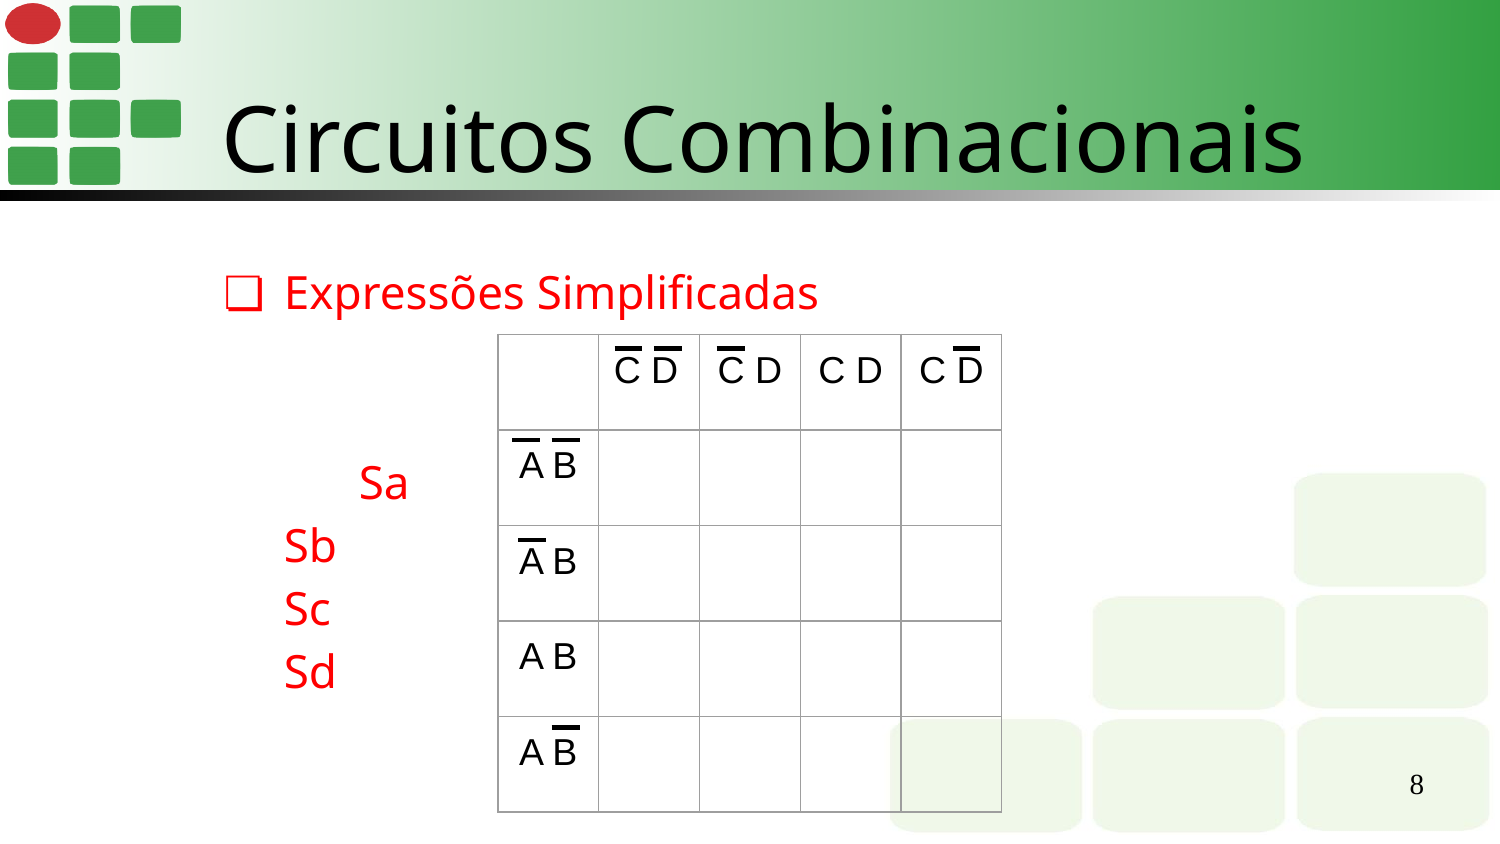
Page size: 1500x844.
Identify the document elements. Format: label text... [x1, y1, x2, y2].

table_cell [801, 717, 900, 811]
table_cell [902, 431, 1001, 525]
table_cell [700, 431, 800, 525]
picture [803, 441, 1495, 835]
table_cell [801, 622, 900, 716]
table_header C D [700, 335, 800, 429]
table_header C D [801, 335, 900, 429]
table_header C D [902, 335, 1001, 429]
table_cell [599, 717, 699, 811]
table_cell [902, 526, 1001, 620]
table_cell [599, 526, 699, 620]
table_cell [599, 431, 699, 525]
table_header C D [599, 335, 699, 429]
text_box Circuitos Combinacionais [206, 26, 1468, 207]
picture [5, 3, 181, 185]
table_cell [801, 431, 900, 525]
table_cell [902, 717, 1001, 811]
table_cell [700, 526, 800, 620]
table_cell A B [499, 526, 598, 620]
table_cell [700, 622, 800, 716]
table_cell [801, 526, 900, 620]
table_cell [700, 717, 800, 811]
table_header [499, 335, 598, 429]
text_box Expressões Simplificadas Sa Sb Sc Sd [193, 248, 1469, 323]
table_cell [599, 622, 699, 716]
table_cell A B [499, 622, 598, 716]
table_cell A B [499, 717, 598, 811]
table_cell A B [499, 431, 598, 525]
slide_number ‹#› [1075, 768, 1425, 827]
table_cell [902, 622, 1001, 716]
